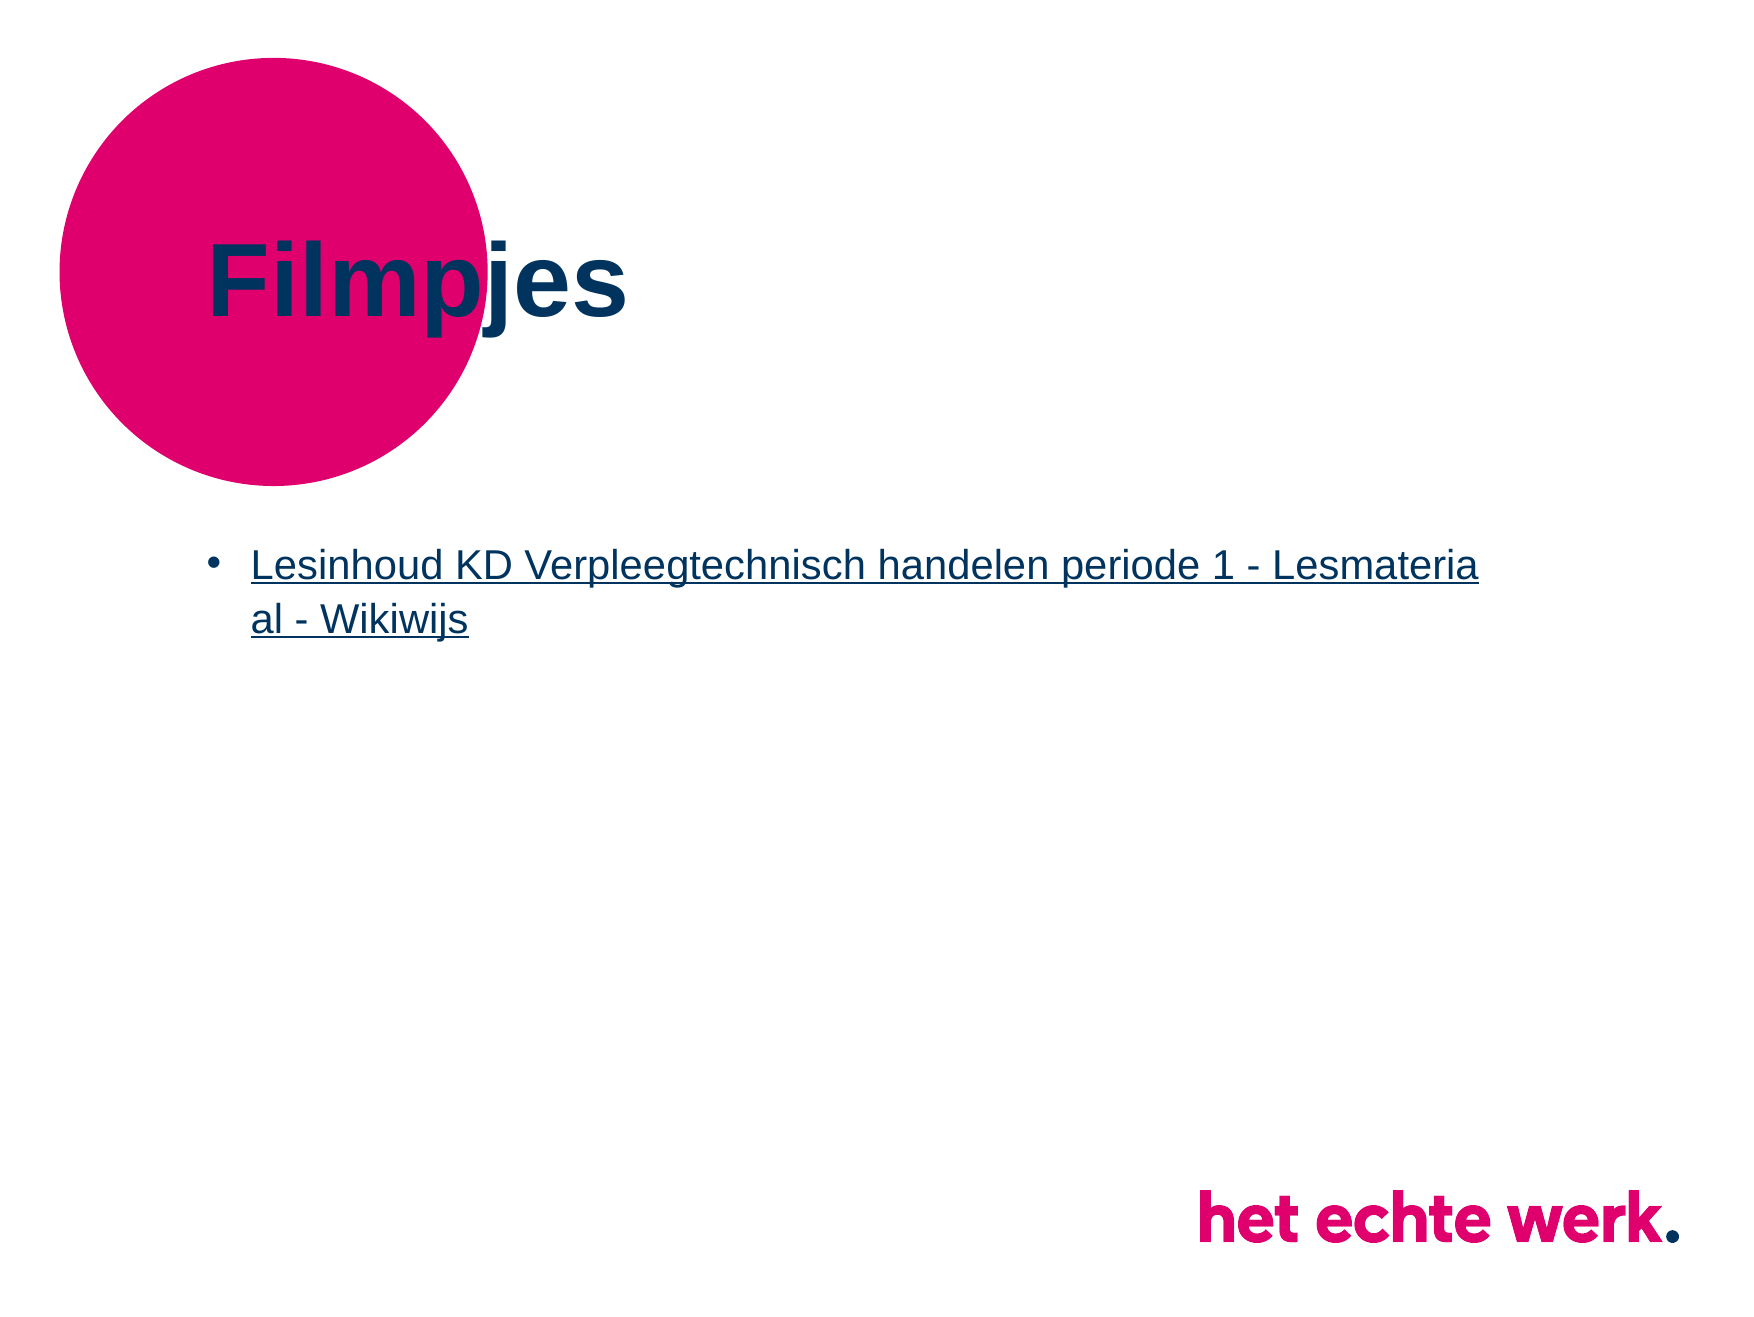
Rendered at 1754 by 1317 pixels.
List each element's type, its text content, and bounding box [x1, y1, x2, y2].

picture [1191, 1184, 1754, 1317]
list Lesinhoud KD Verpleegtechnisch handelen periode 1 - Lesmateriaal - Wikiwijs [206, 525, 1499, 1148]
title Filmpjes [206, 57, 1499, 487]
